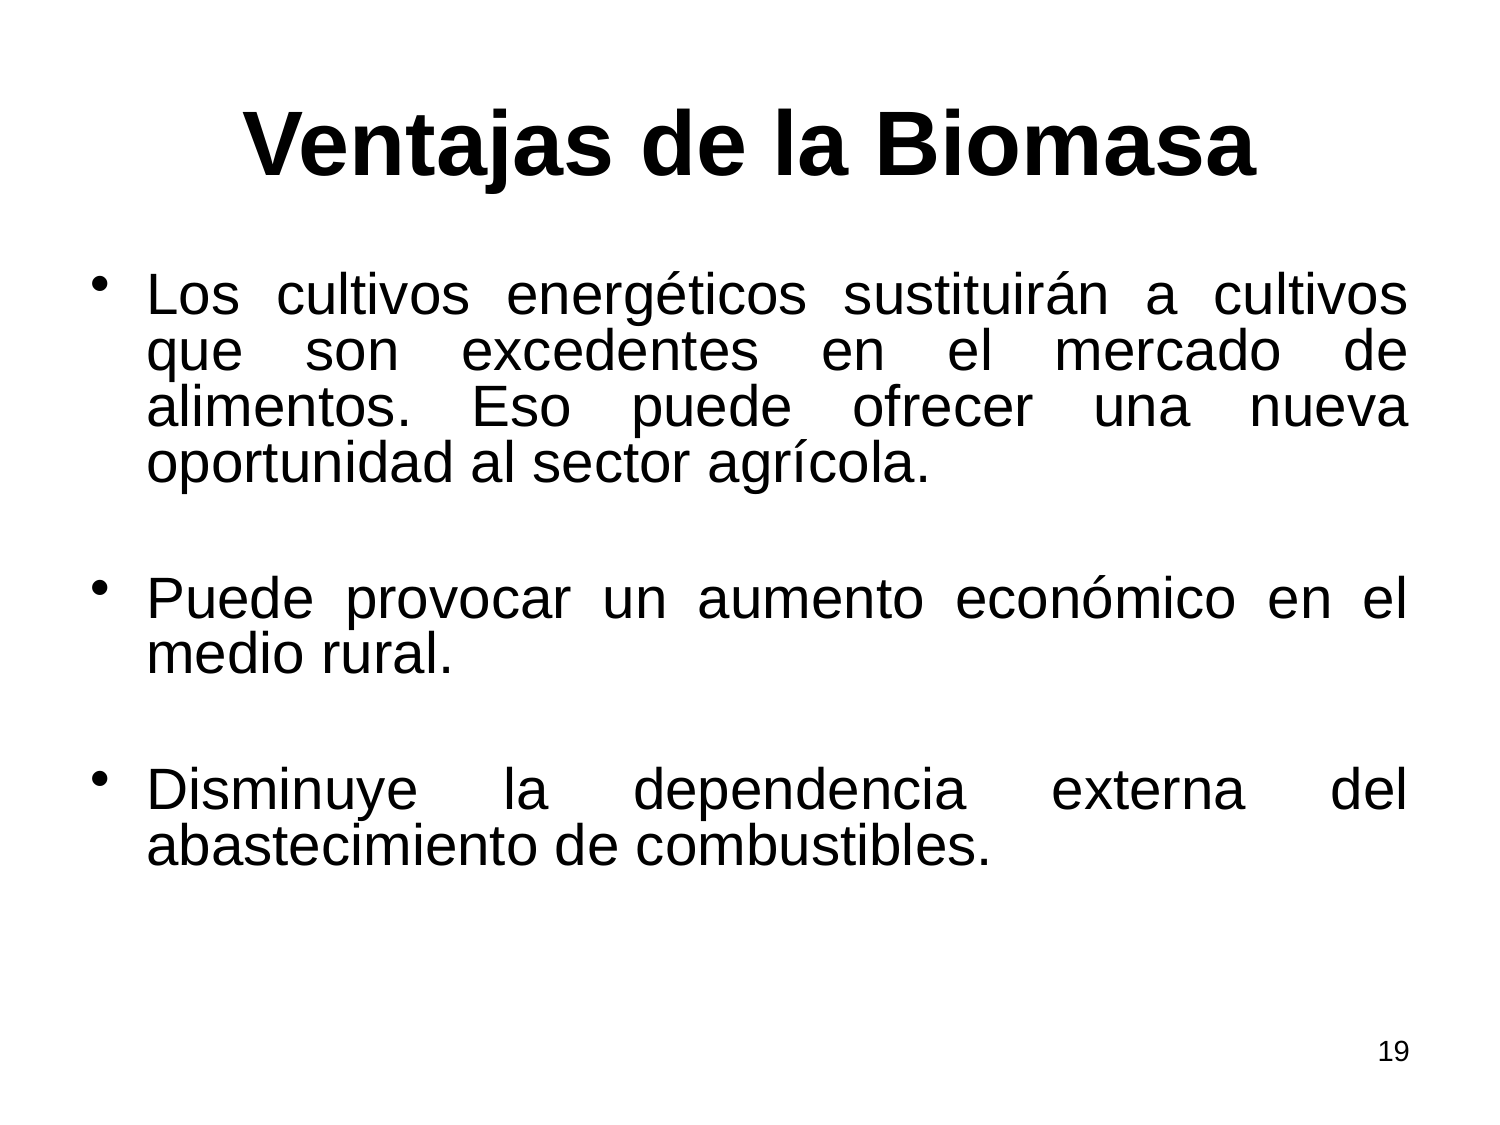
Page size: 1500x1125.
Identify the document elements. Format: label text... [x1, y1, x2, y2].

list Los cultivos energéticos sustituirán a cultivos que son excedentes en el mercado de alimentos. Eso puede ofrecer una nueva oportunidad al sector agrícola. Puede provocar un aumento económico en el medio rural. Disminuye la dependencia externa del abastecimiento de combustibles. [74, 262, 1426, 1006]
title Ventajas de la Biomasa [74, 44, 1426, 233]
slide_number 19 [1074, 1024, 1426, 1103]
